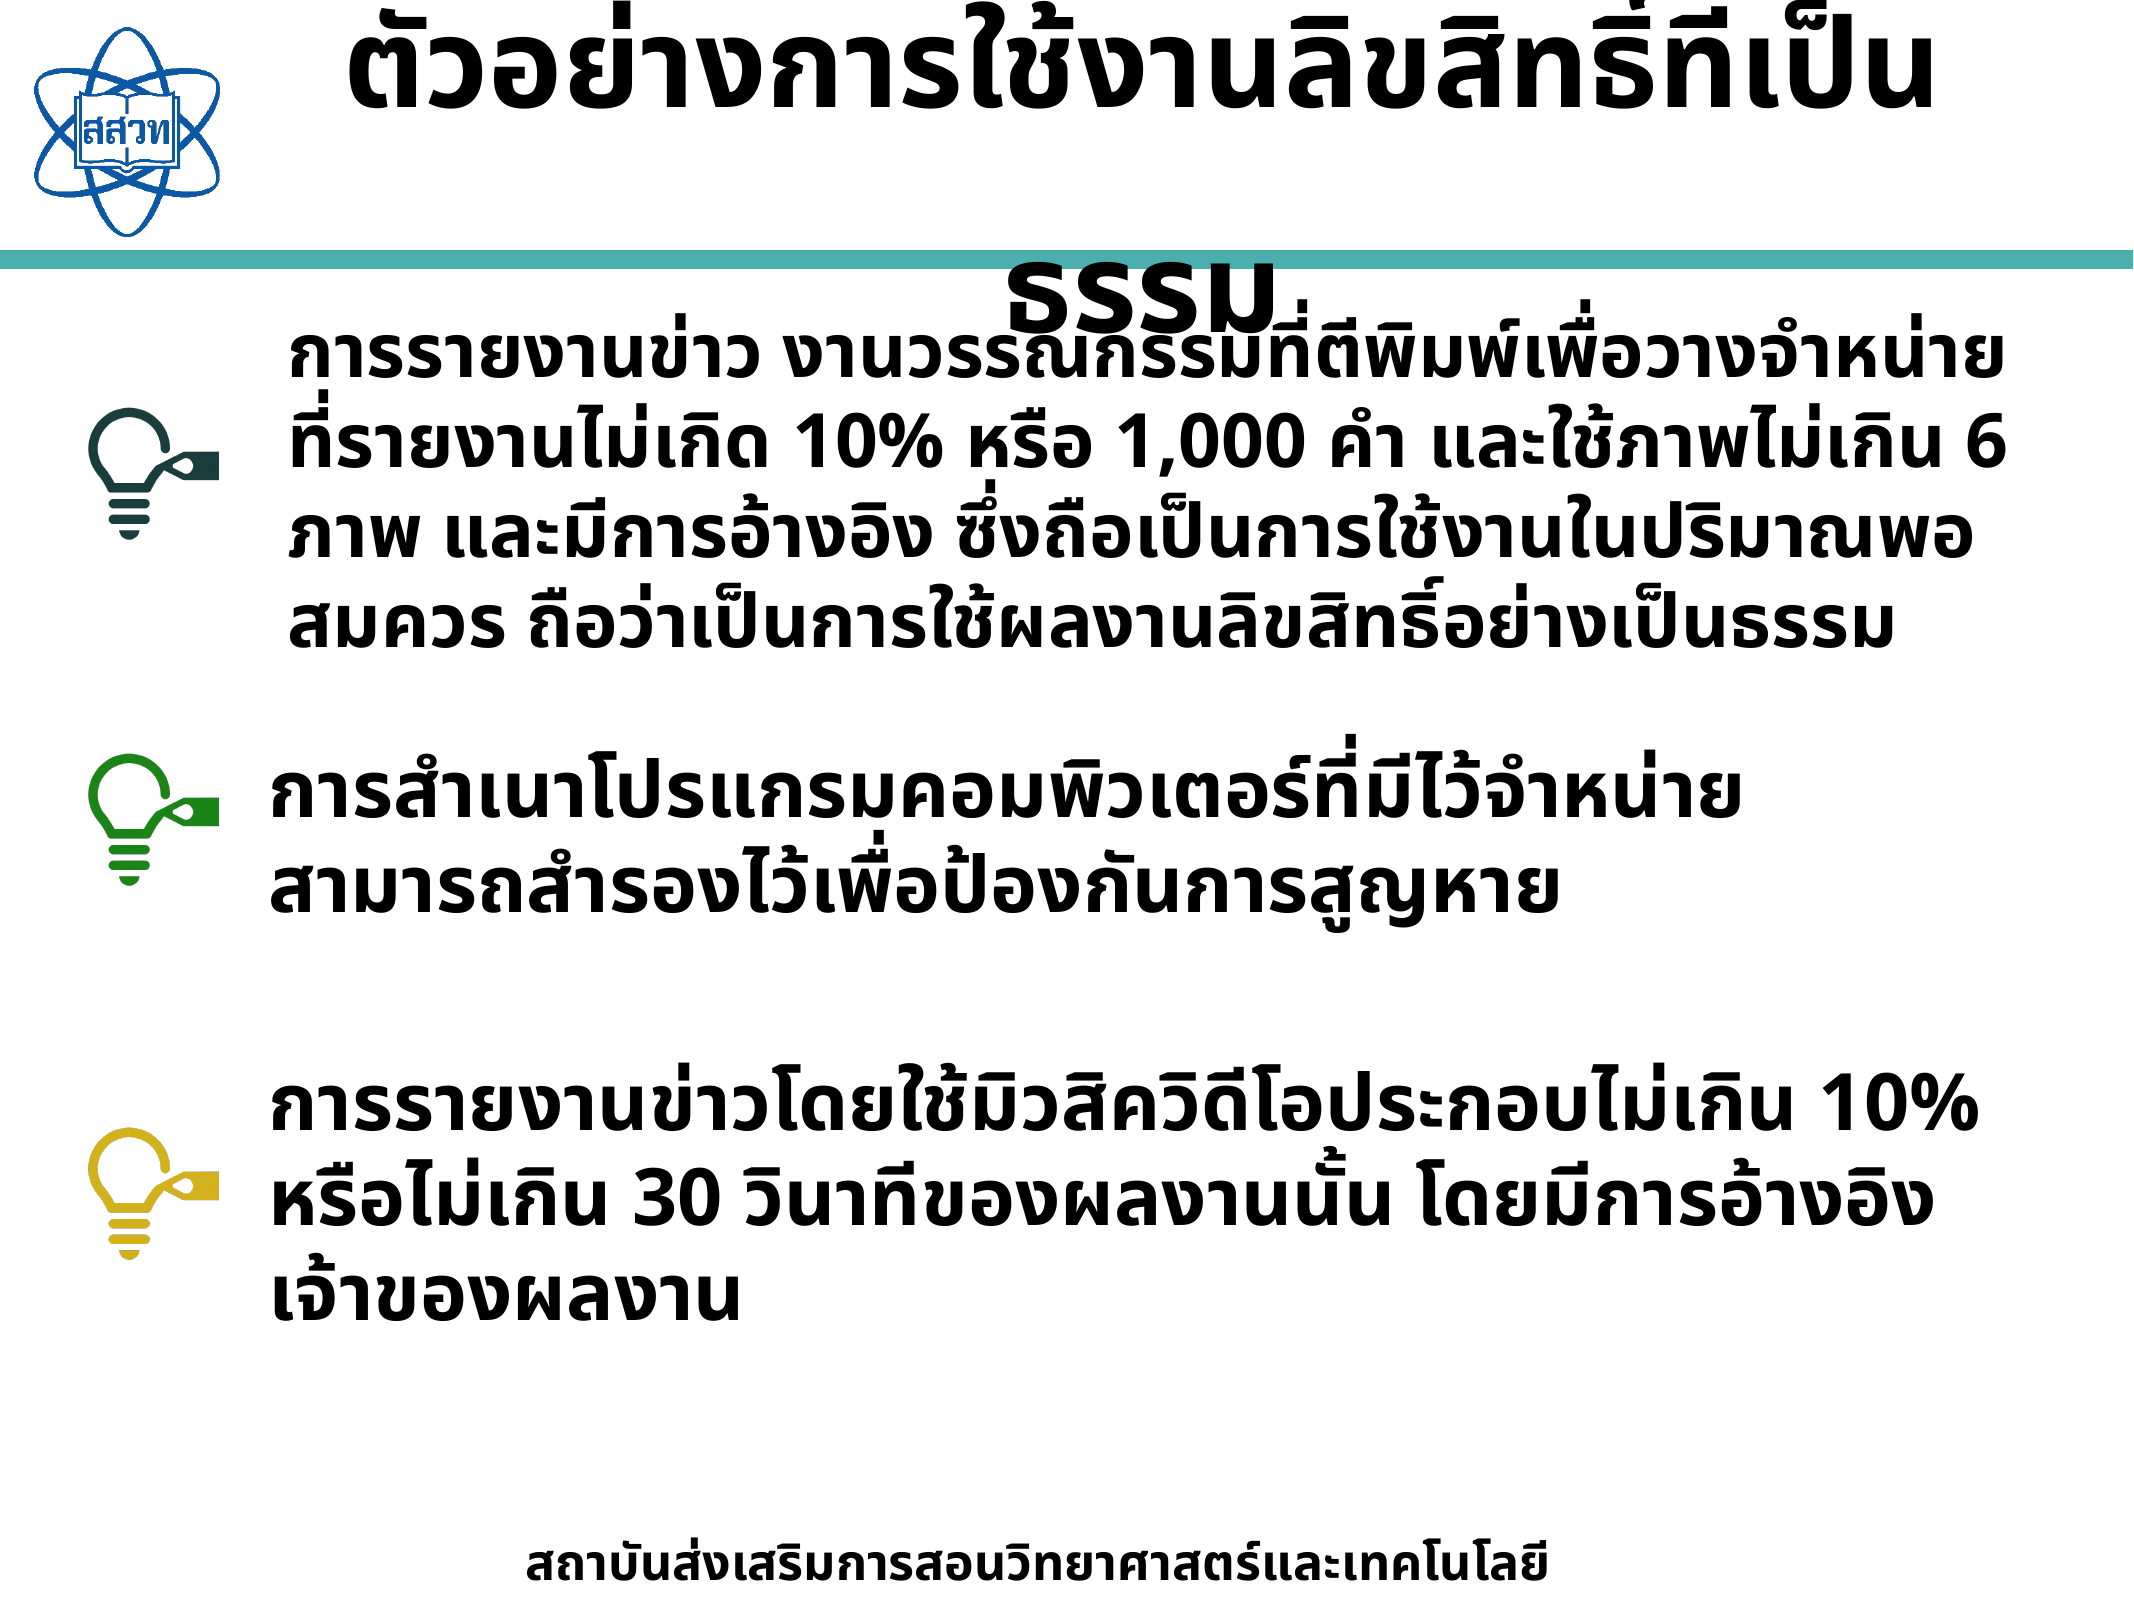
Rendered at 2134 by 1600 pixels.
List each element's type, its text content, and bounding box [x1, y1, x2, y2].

text_box การรายงานข่าวโดยใช้มิวสิควิดีโอประกอบไม่เกิน 10% หรือไม่เกิน 30 วินาทีของผลงานนั้น โดยมีการอ้างอิงเจ้าของผลงาน [260, 1042, 2025, 1345]
text_box สถาบันส่งเสริมการสอนวิทยาศาสตร์และเทคโนโลยี [74, 1522, 2002, 1589]
text_box ตัวอย่างการใช้งานลิขสิทธิ์ที่เป็นธรรม [240, 0, 2044, 257]
picture [73, 398, 225, 549]
text_box การสำเนาโปรแกรมคอมพิวเตอร์ที่มีไว้จำหน่าย สามารถสำรองไว้เพื่อป้องกันการสูญหาย [260, 729, 2025, 937]
text_box ตัวอย่างการใช้งานลิขสิทธิ์ที่เป็นธรรม [240, 261, 2044, 366]
picture [73, 743, 225, 895]
text_box การรายงานข่าว งานวรรณกรรมที่ตีพิมพ์เพื่อวางจำหน่าย ที่รายงานไม่เกิด 10% หรือ 1,000 คำ และใช้ภาพไม่เกิน 6 ภาพ และมีการอ้างอิง ซึ่งถือเป็นการใช้งานในปริมาณพอสมควร ถือว่าเป็นการใช้ผลงานลิขสิทธิ์อย่างเป็นธรรม [279, 294, 2044, 671]
picture [73, 1118, 225, 1269]
picture [33, 27, 220, 237]
